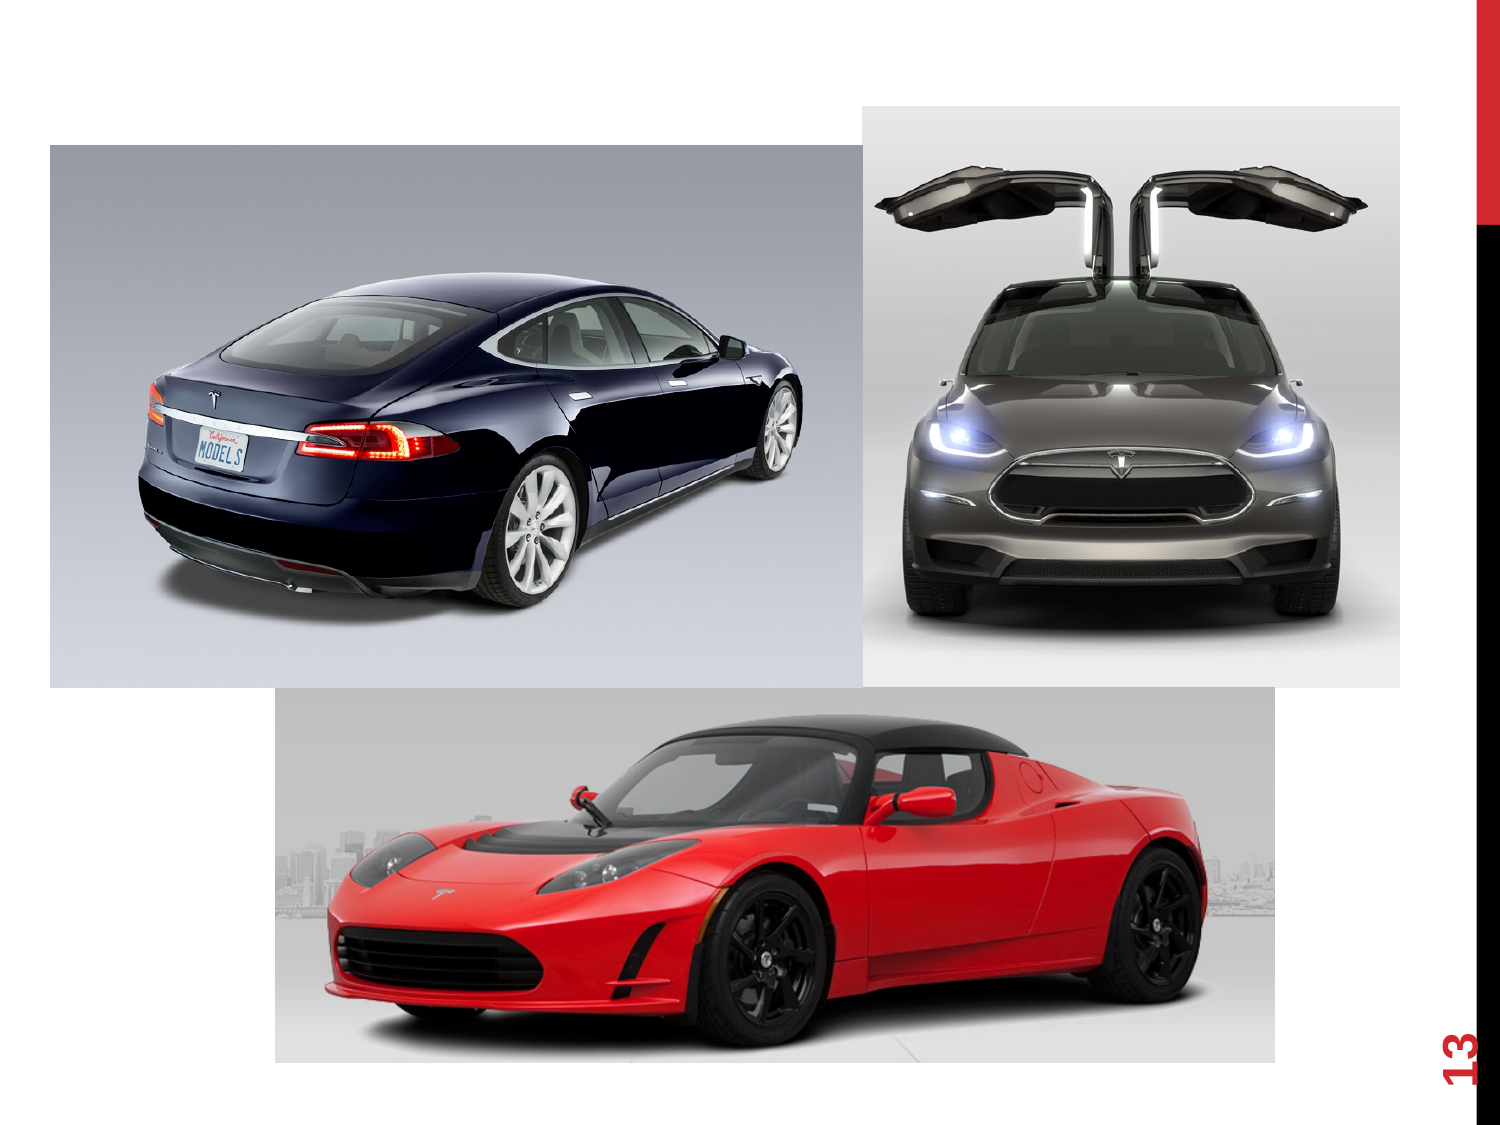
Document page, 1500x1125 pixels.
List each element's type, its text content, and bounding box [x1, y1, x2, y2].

slide_number 13 [1427, 887, 1488, 1104]
picture [49, 106, 1401, 1063]
